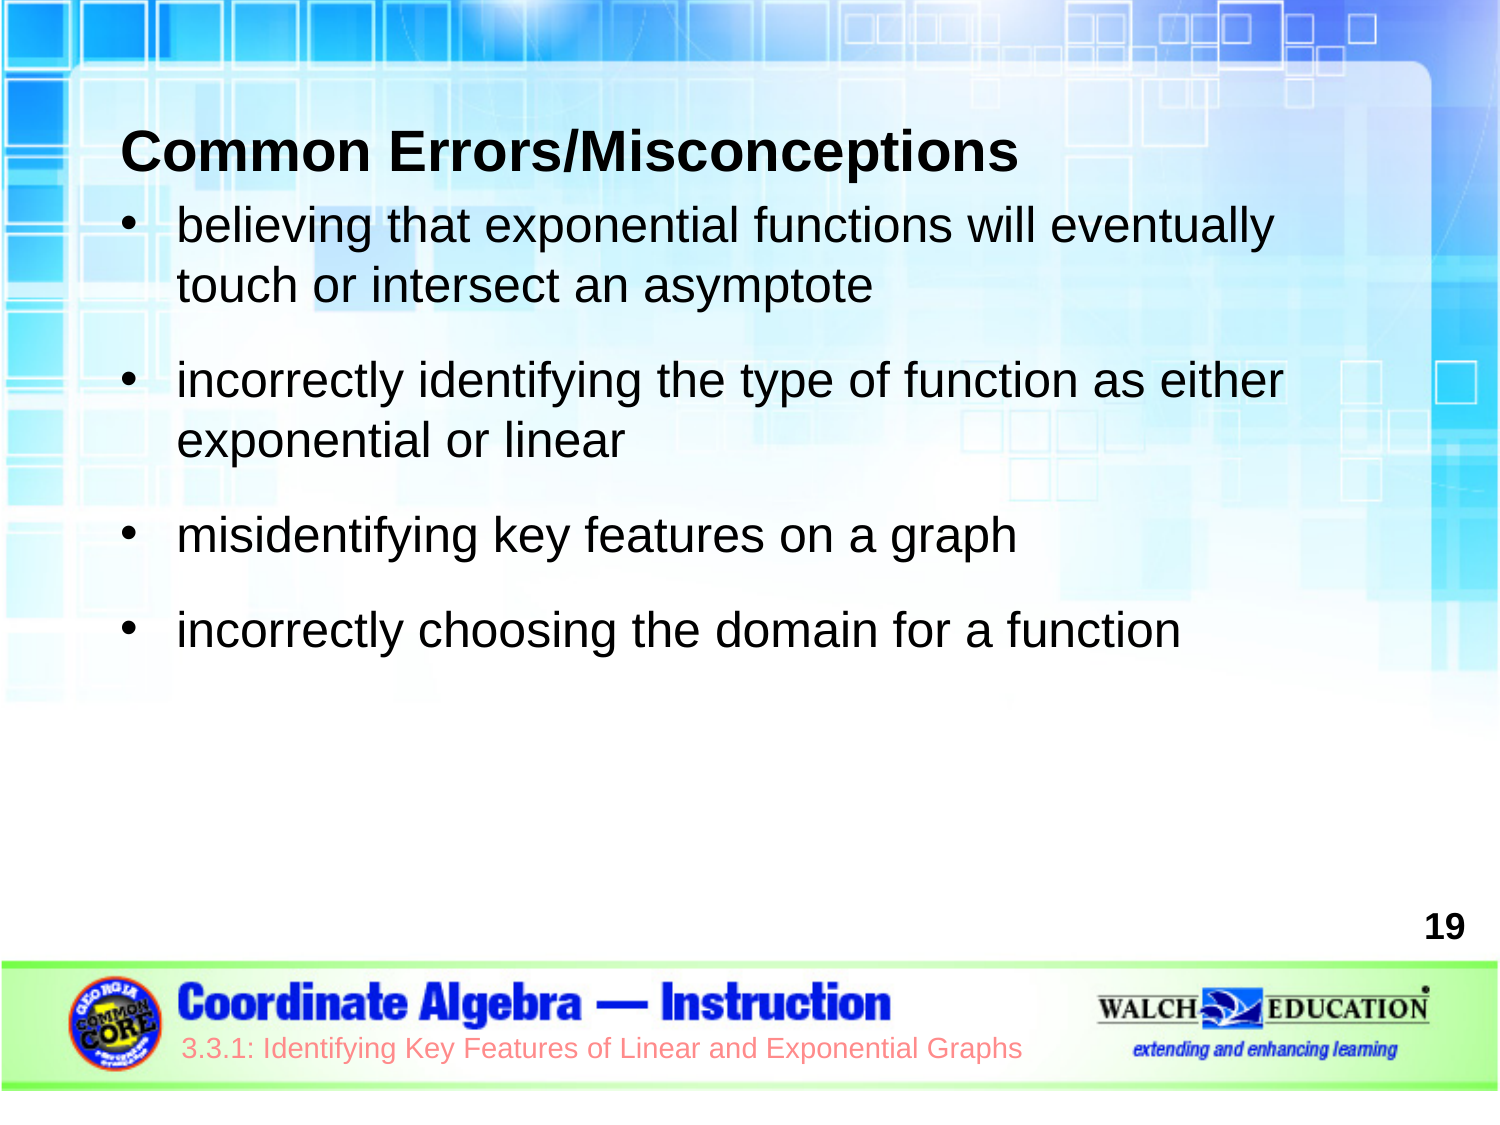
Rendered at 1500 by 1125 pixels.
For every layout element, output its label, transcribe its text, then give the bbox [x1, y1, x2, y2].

picture [1, 0, 1500, 1091]
footer 3.3.1: Identifying Key Features of Linear and Exponential Graphs [166, 1024, 1080, 1069]
subtitle Common Errors/Misconceptions believing that exponential functions will eventually touch or intersect an asymptote incorrectly identifying the type of function as either exponential or linear misidentifying key features on a graph incorrectly choosing the domain for a function [105, 105, 1394, 925]
slide_number 19 [1361, 901, 1481, 949]
